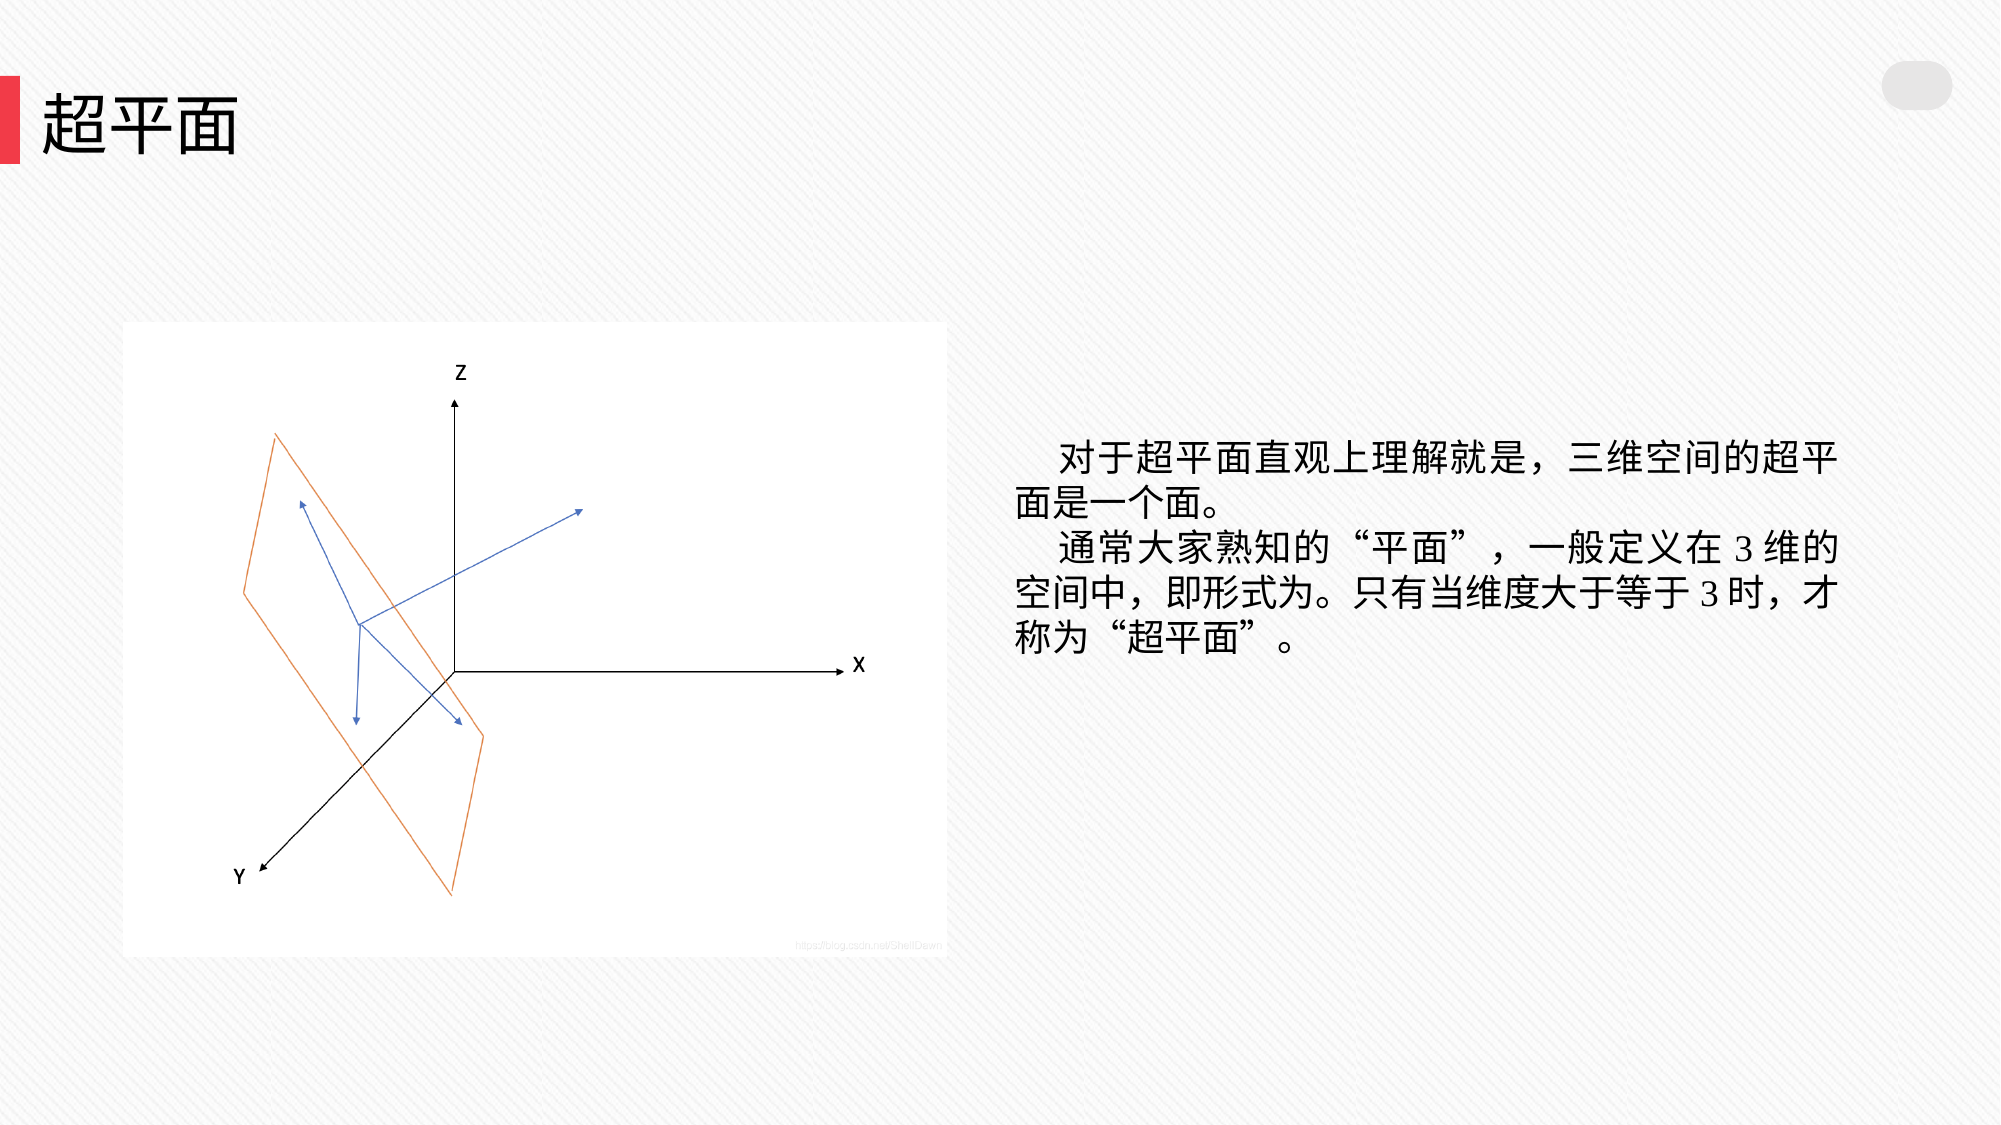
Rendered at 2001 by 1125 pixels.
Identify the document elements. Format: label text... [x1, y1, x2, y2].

list 超平面 [41, 73, 1836, 184]
picture [0, 0, 2001, 1125]
